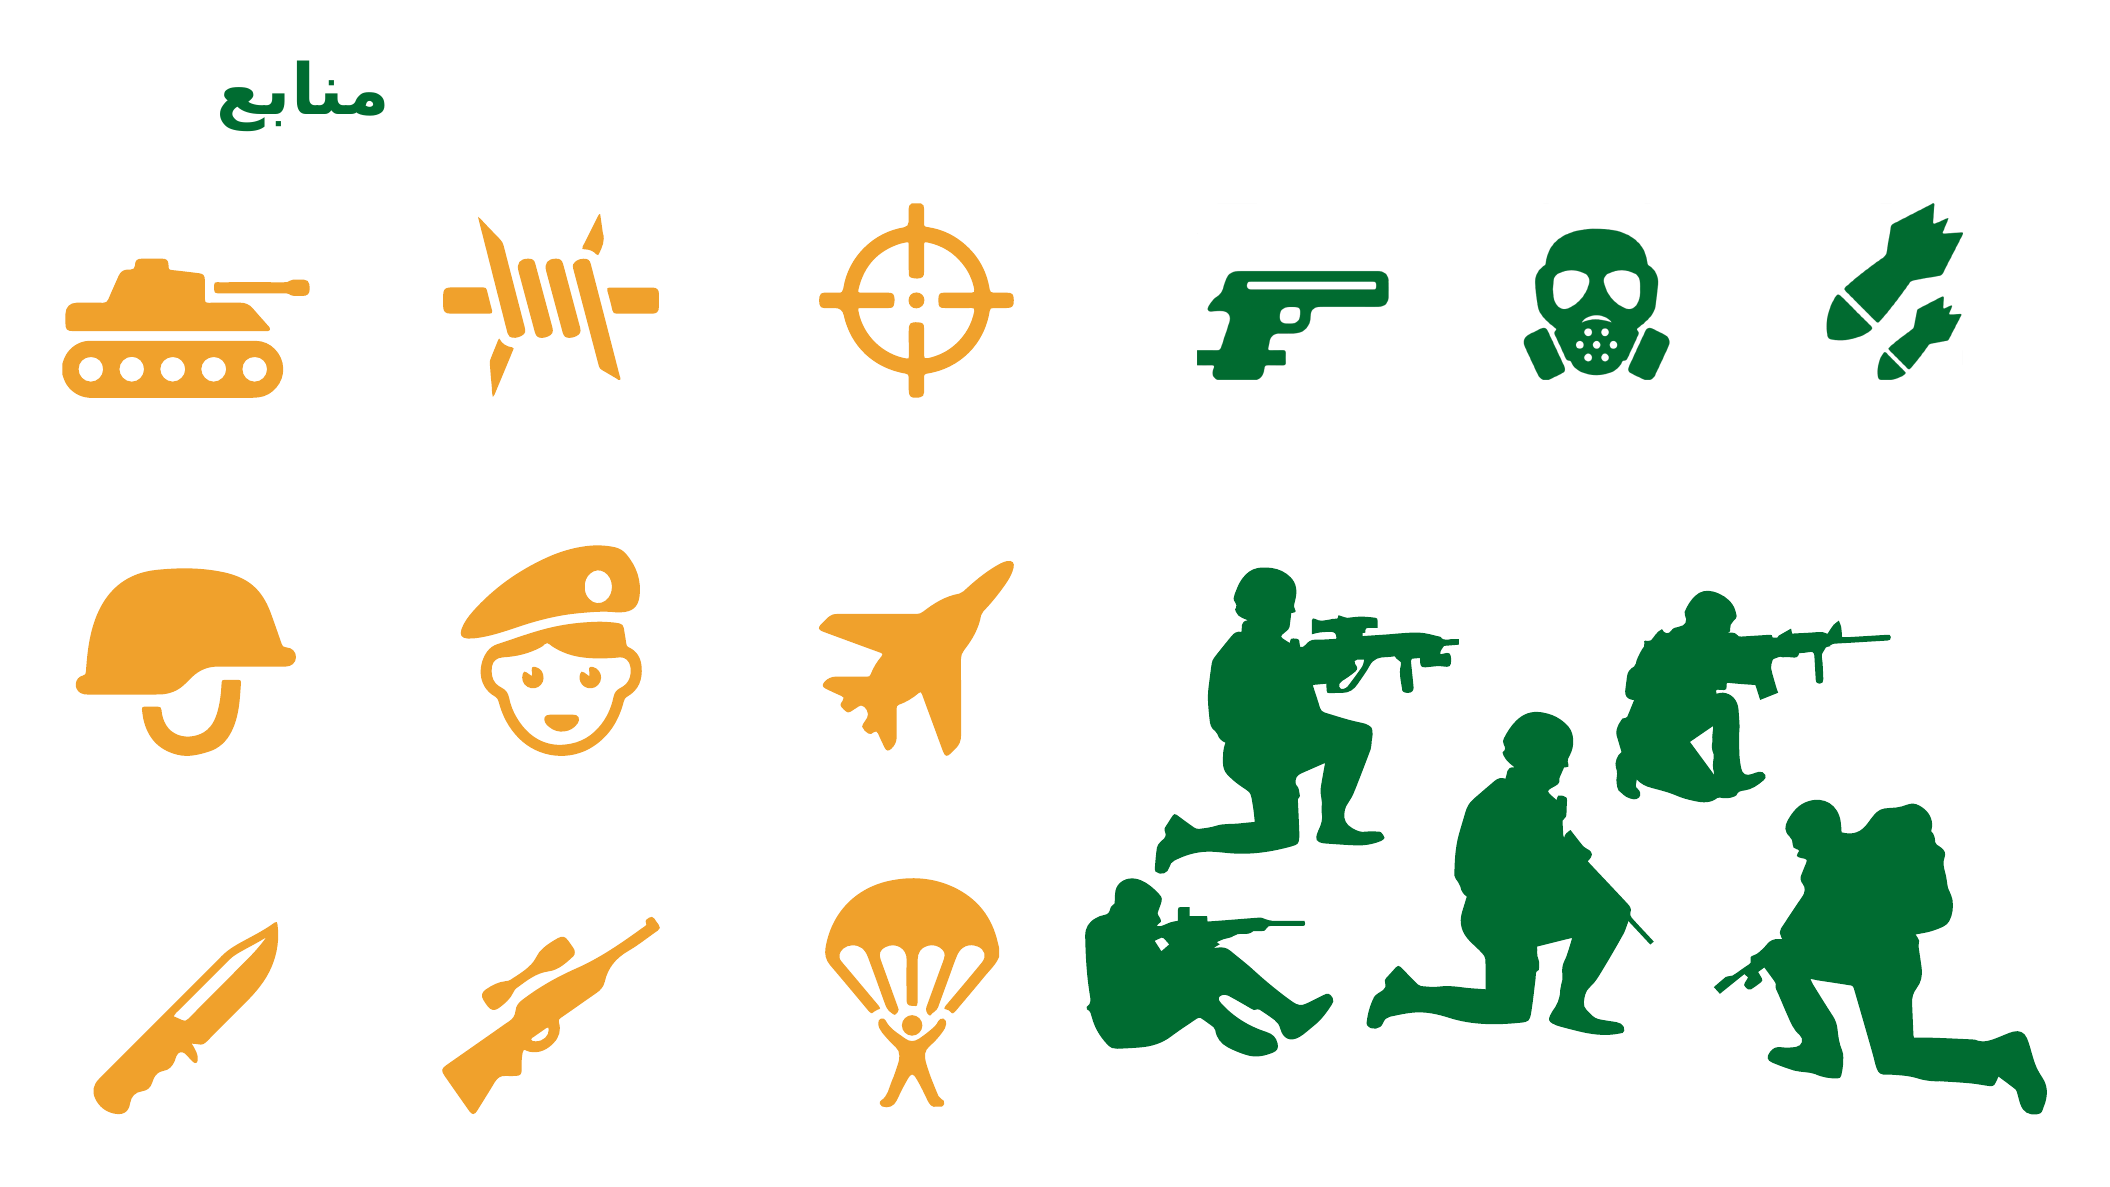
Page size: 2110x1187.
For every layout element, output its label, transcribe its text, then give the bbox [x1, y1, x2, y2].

text_box [579, 666, 602, 689]
text_box [819, 203, 1014, 398]
text_box [607, 287, 659, 314]
text_box [1713, 799, 2047, 1115]
text_box [1154, 567, 1459, 874]
text_box [545, 258, 581, 338]
text_box [460, 545, 640, 639]
list منابع [29, 29, 577, 155]
text_box [214, 279, 310, 296]
text_box [1085, 878, 1334, 1057]
text_box [582, 214, 604, 256]
text_box [480, 621, 642, 756]
text_box [141, 679, 242, 756]
text_box [62, 340, 284, 398]
text_box [825, 878, 1000, 1016]
text_box [517, 258, 553, 338]
text_box [482, 936, 575, 1010]
text_box [93, 922, 279, 1115]
text_box [75, 568, 296, 695]
text_box [1366, 711, 1654, 1035]
text_box [901, 1015, 923, 1036]
text_box [443, 287, 493, 314]
text_box [65, 258, 270, 332]
text_box [544, 714, 579, 732]
text_box [522, 666, 544, 689]
text_box [478, 216, 526, 338]
text_box [878, 1018, 947, 1108]
text_box [908, 292, 925, 309]
text_box [442, 916, 660, 1115]
picture [1197, 203, 1963, 380]
text_box [572, 258, 621, 380]
text_box [1615, 590, 1891, 803]
text_box [489, 338, 514, 397]
text_box [818, 560, 1014, 756]
